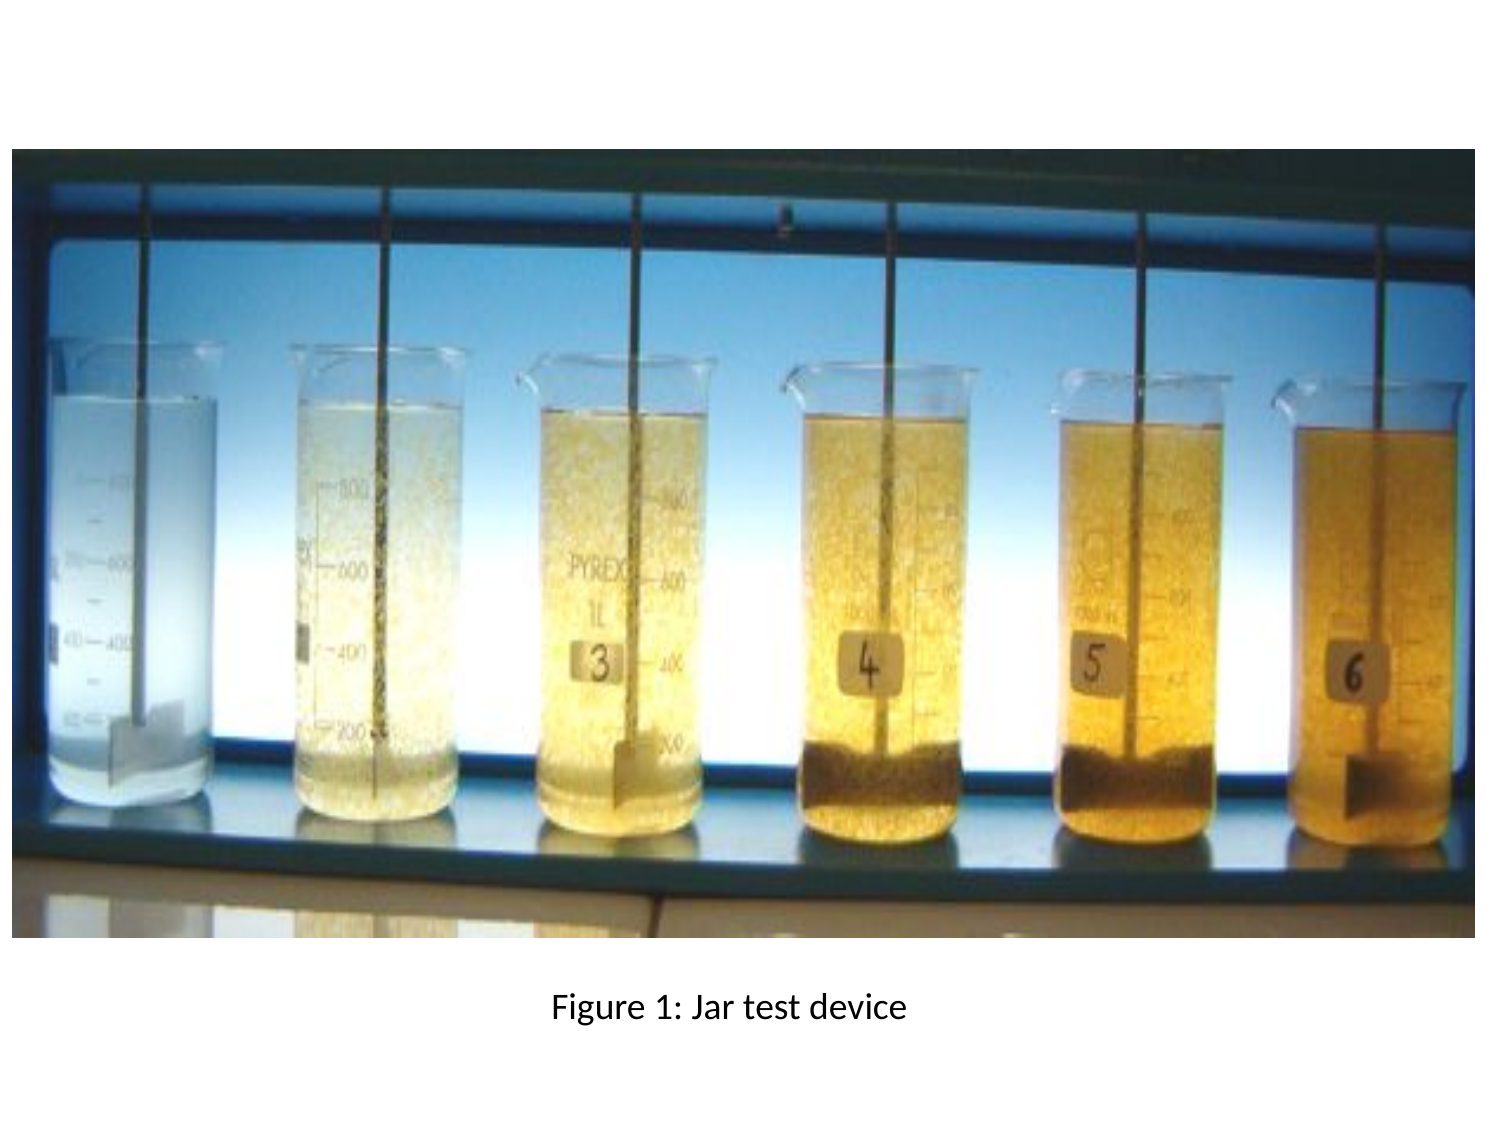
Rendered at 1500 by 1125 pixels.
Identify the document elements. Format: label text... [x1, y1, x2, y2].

picture [12, 149, 1476, 938]
text_box Figure 1: Jar test device [536, 974, 923, 1035]
